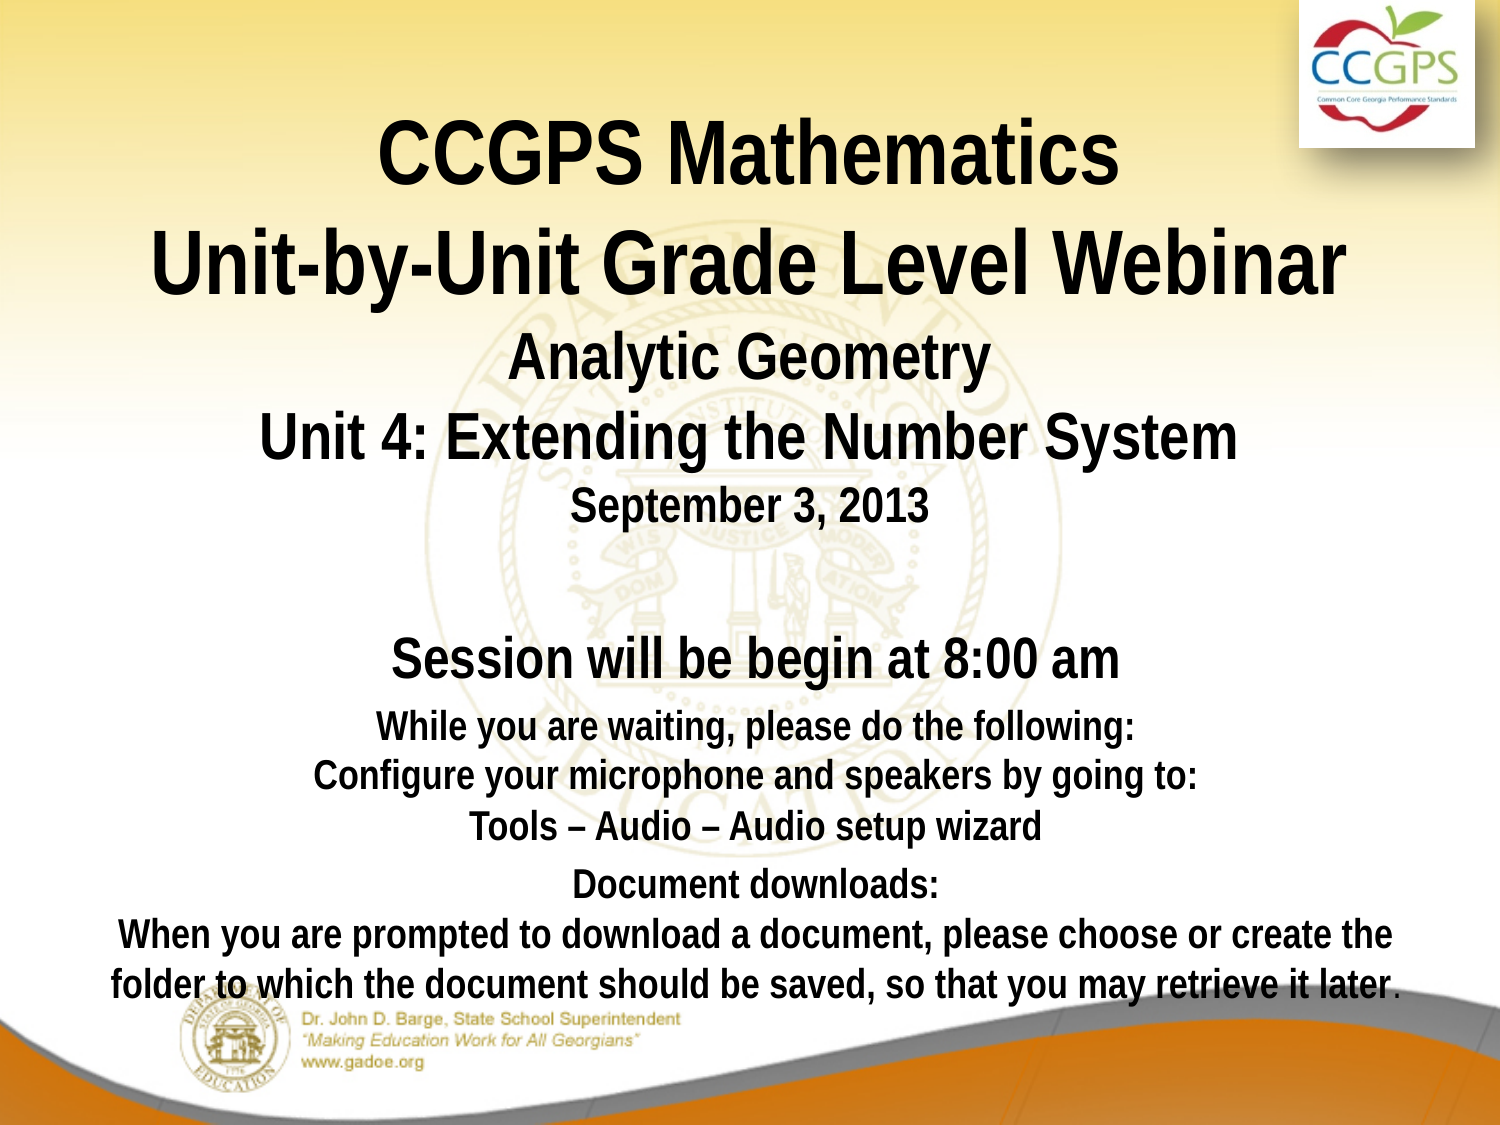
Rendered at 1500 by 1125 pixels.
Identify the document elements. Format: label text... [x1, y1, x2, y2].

title CCGPS Mathematics Unit-by-Unit Grade Level Webinar Analytic Geometry Unit 4: Extending the Number System September 3, 2013 [24, 24, 1476, 601]
picture [0, 0, 1500, 1125]
subtitle Session will be begin at 8:00 am While you are waiting, please do the following: Configure your microphone and speakers by going to: Tools – Audio – Audio setup wizard Document downloads: When you are prompted to download a document, please choose or create the folder to which the document should be saved, so that you may retrieve it later. [74, 612, 1438, 1038]
